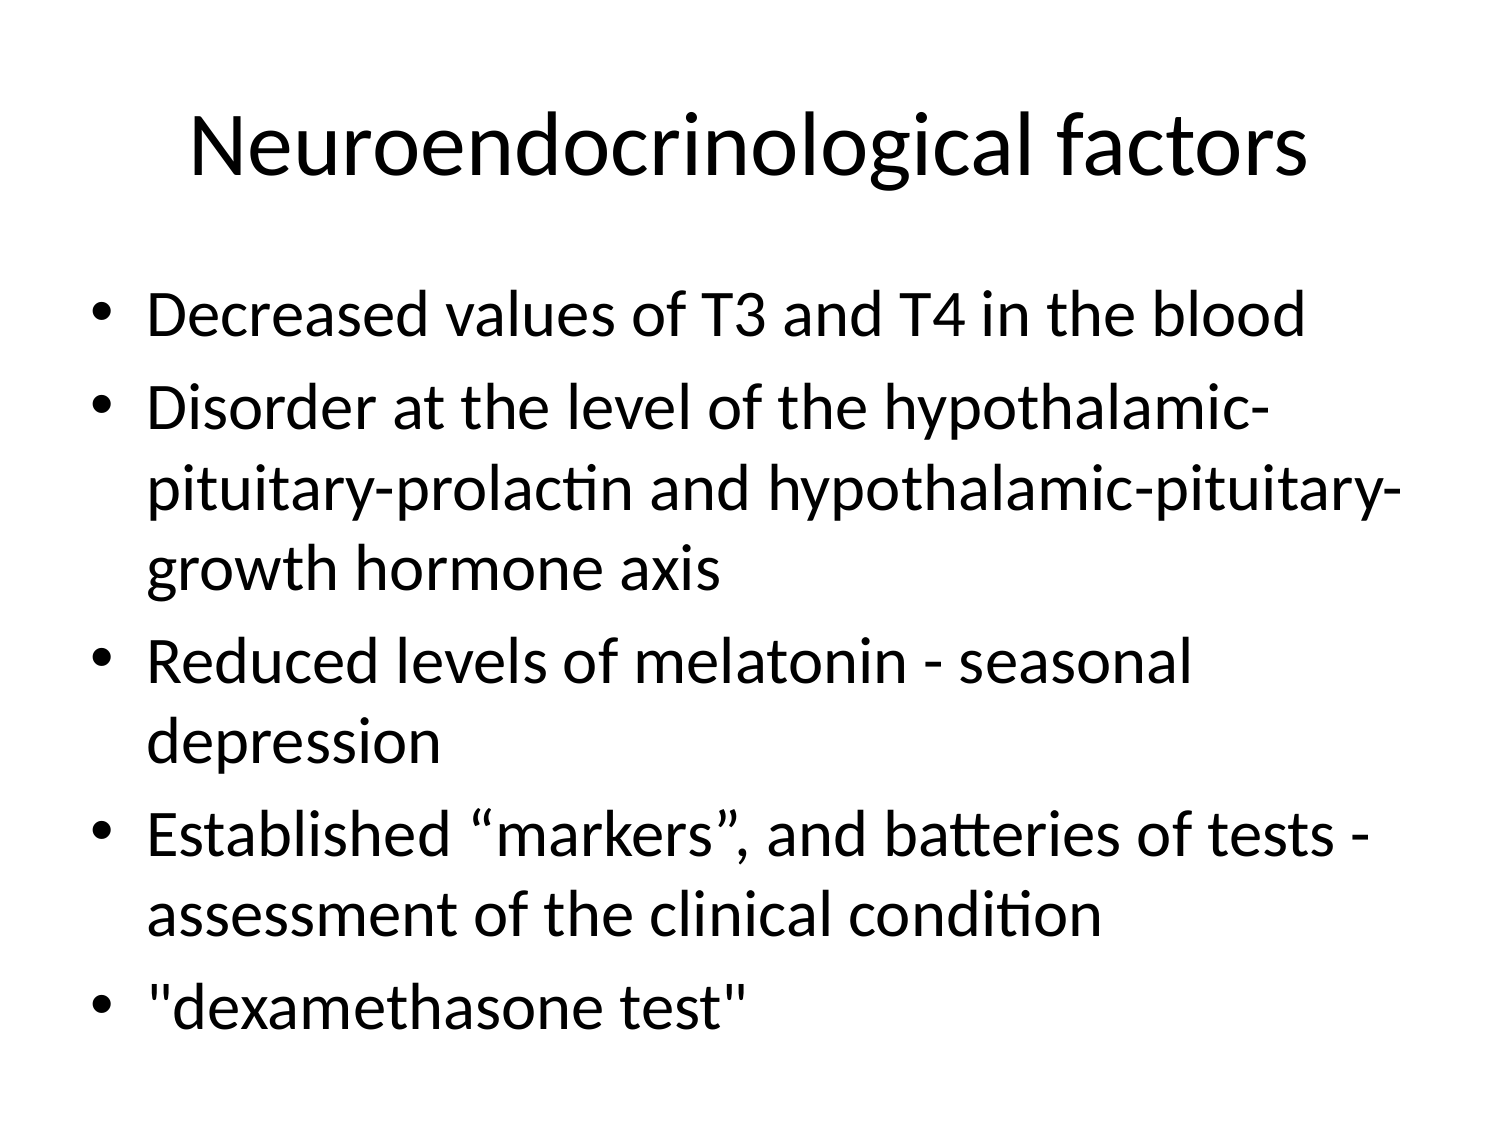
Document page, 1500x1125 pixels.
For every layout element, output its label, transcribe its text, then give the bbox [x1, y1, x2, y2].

list Decreased values of T3 and T4 in the blood Disorder at the level of the hypothalamic-pituitary-prolactin and hypothalamic-pituitary-growth hormone axis Reduced levels of melatonin - seasonal depression Established “markers”, and batteries of tests - assessment of the clinical condition "dexamethasone test" [74, 262, 1426, 1006]
title Neuroendocrinological factors [74, 44, 1426, 233]
